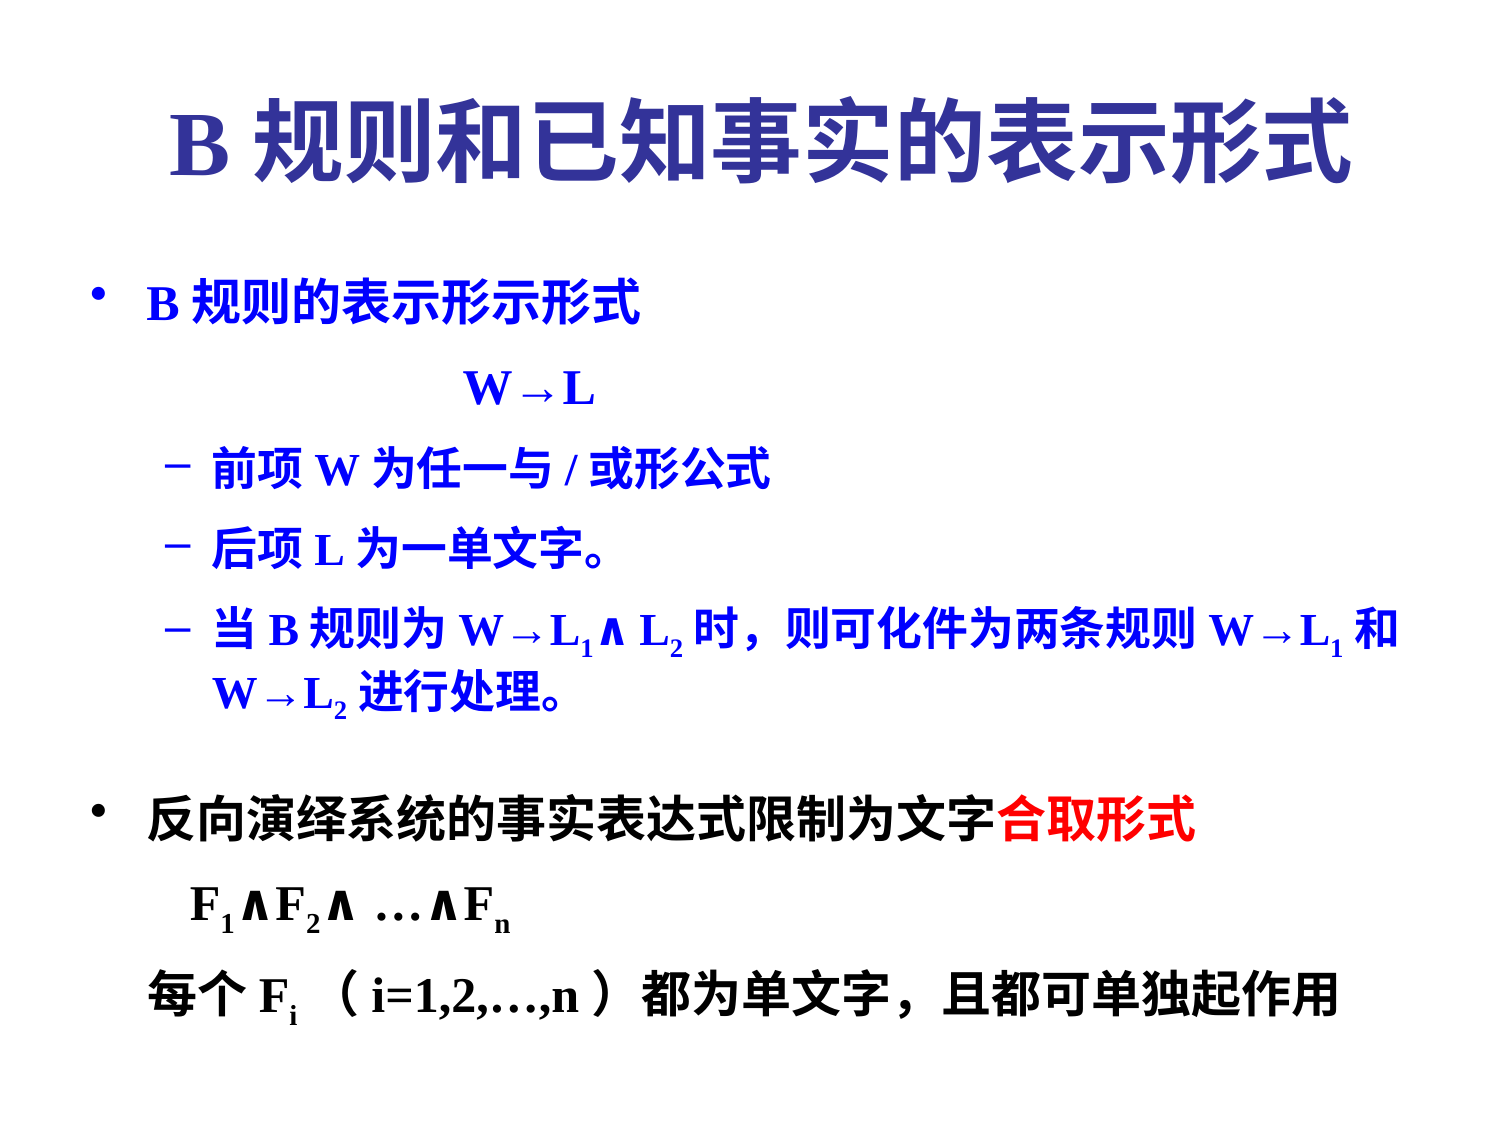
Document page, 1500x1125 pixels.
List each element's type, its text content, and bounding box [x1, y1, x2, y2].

list B规则的表示形示形式 W→L 前项W为任一与/或形公式 后项L为一单文字。 当B规则为W→L1∧L2时，则可化件为两条规则W→L1和W→L2进行处理。 反向演绎系统的事实表达式限制为文字合取形式 F1∧F2∧ …∧Fn 每个Fi（i=1,2,…,n）都为单文字，且都可单独起作用 [75, 262, 1425, 1053]
title B规则和已知事实的表示形式 [75, 45, 1425, 233]
